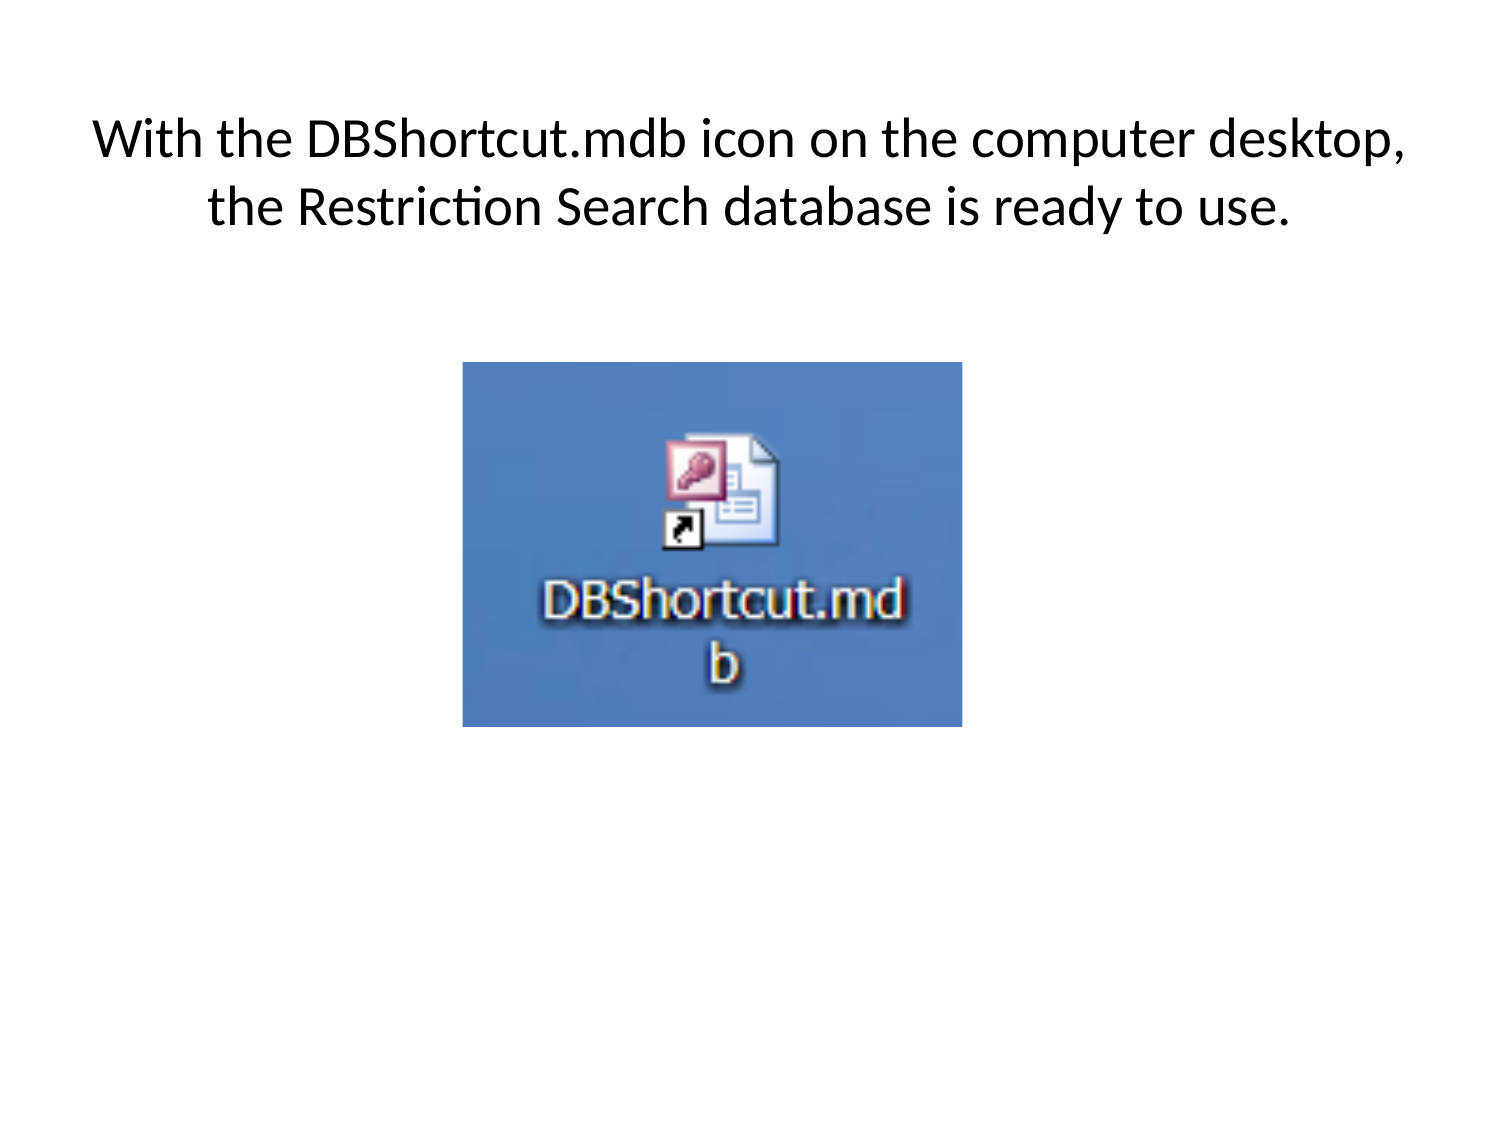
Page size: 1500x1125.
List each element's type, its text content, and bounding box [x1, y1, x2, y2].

title With the DBShortcut.mdb icon on the computer desktop, the Restriction Search database is ready to use. [75, 75, 1425, 263]
picture [462, 362, 963, 727]
